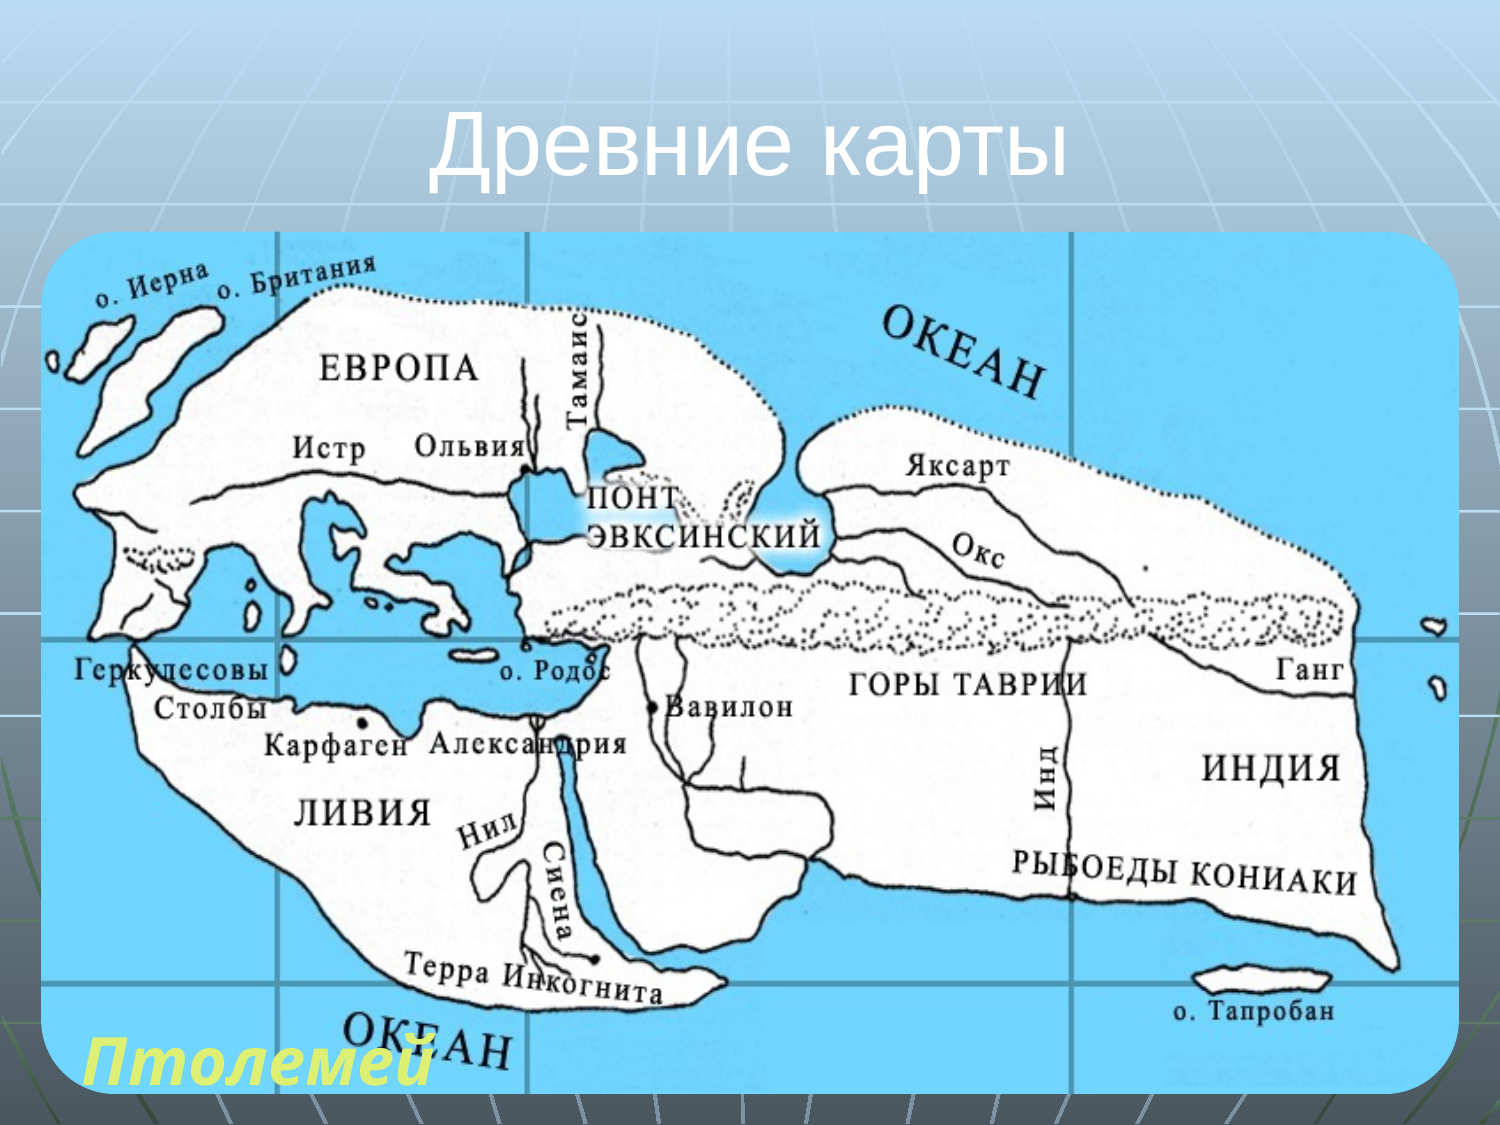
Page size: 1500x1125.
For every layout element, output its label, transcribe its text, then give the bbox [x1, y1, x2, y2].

picture [40, 231, 1460, 1095]
title Древние карты [74, 45, 1426, 230]
text_box Птолемей [66, 1103, 450, 1107]
